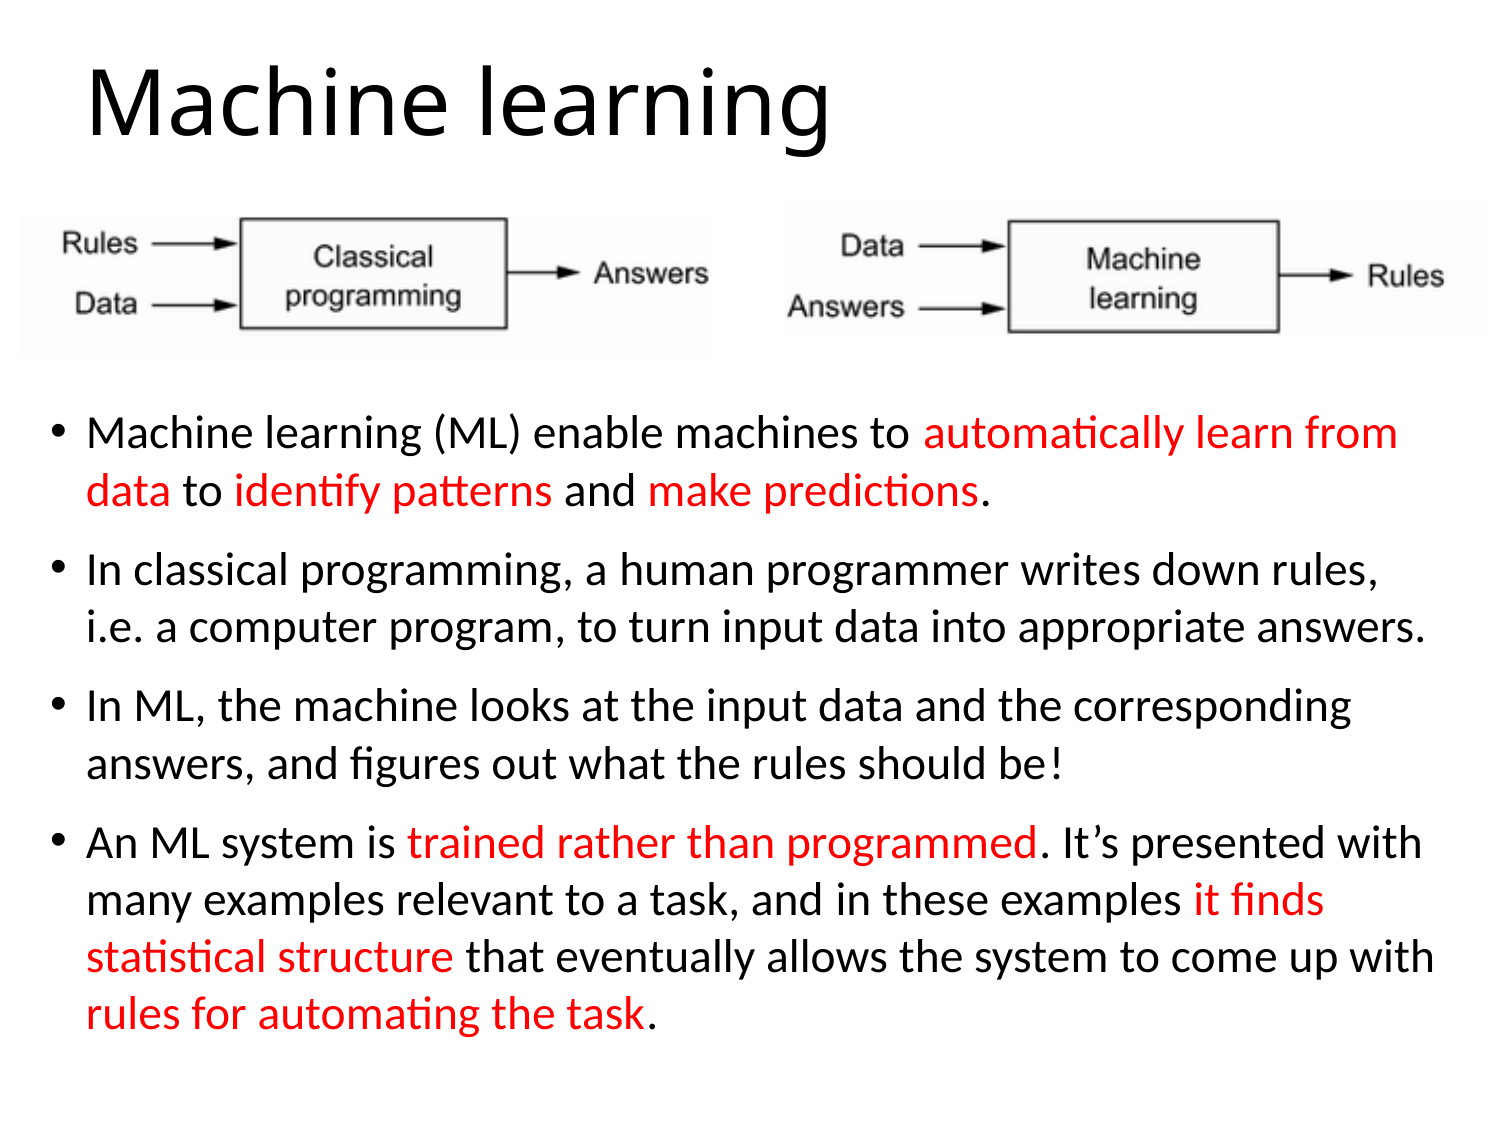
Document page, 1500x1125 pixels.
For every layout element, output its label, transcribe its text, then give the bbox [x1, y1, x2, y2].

picture [784, 203, 1486, 336]
picture [19, 216, 711, 358]
title Machine learning [69, 45, 1363, 167]
list Machine learning (ML) enable machines to automatically learn from data to identify patterns and make predictions. In classical programming, a human programmer writes down rules, i.e. a computer program, to turn input data into appropriate answers. In ML, the machine looks at the input data and the corresponding answers, and figures out what the rules should be! An ML system is trained rather than programmed. It’s presented with many examples relevant to a task, and in these examples it finds statistical structure that eventually allows the system to come up with rules for automating the task. [35, 393, 1454, 1090]
